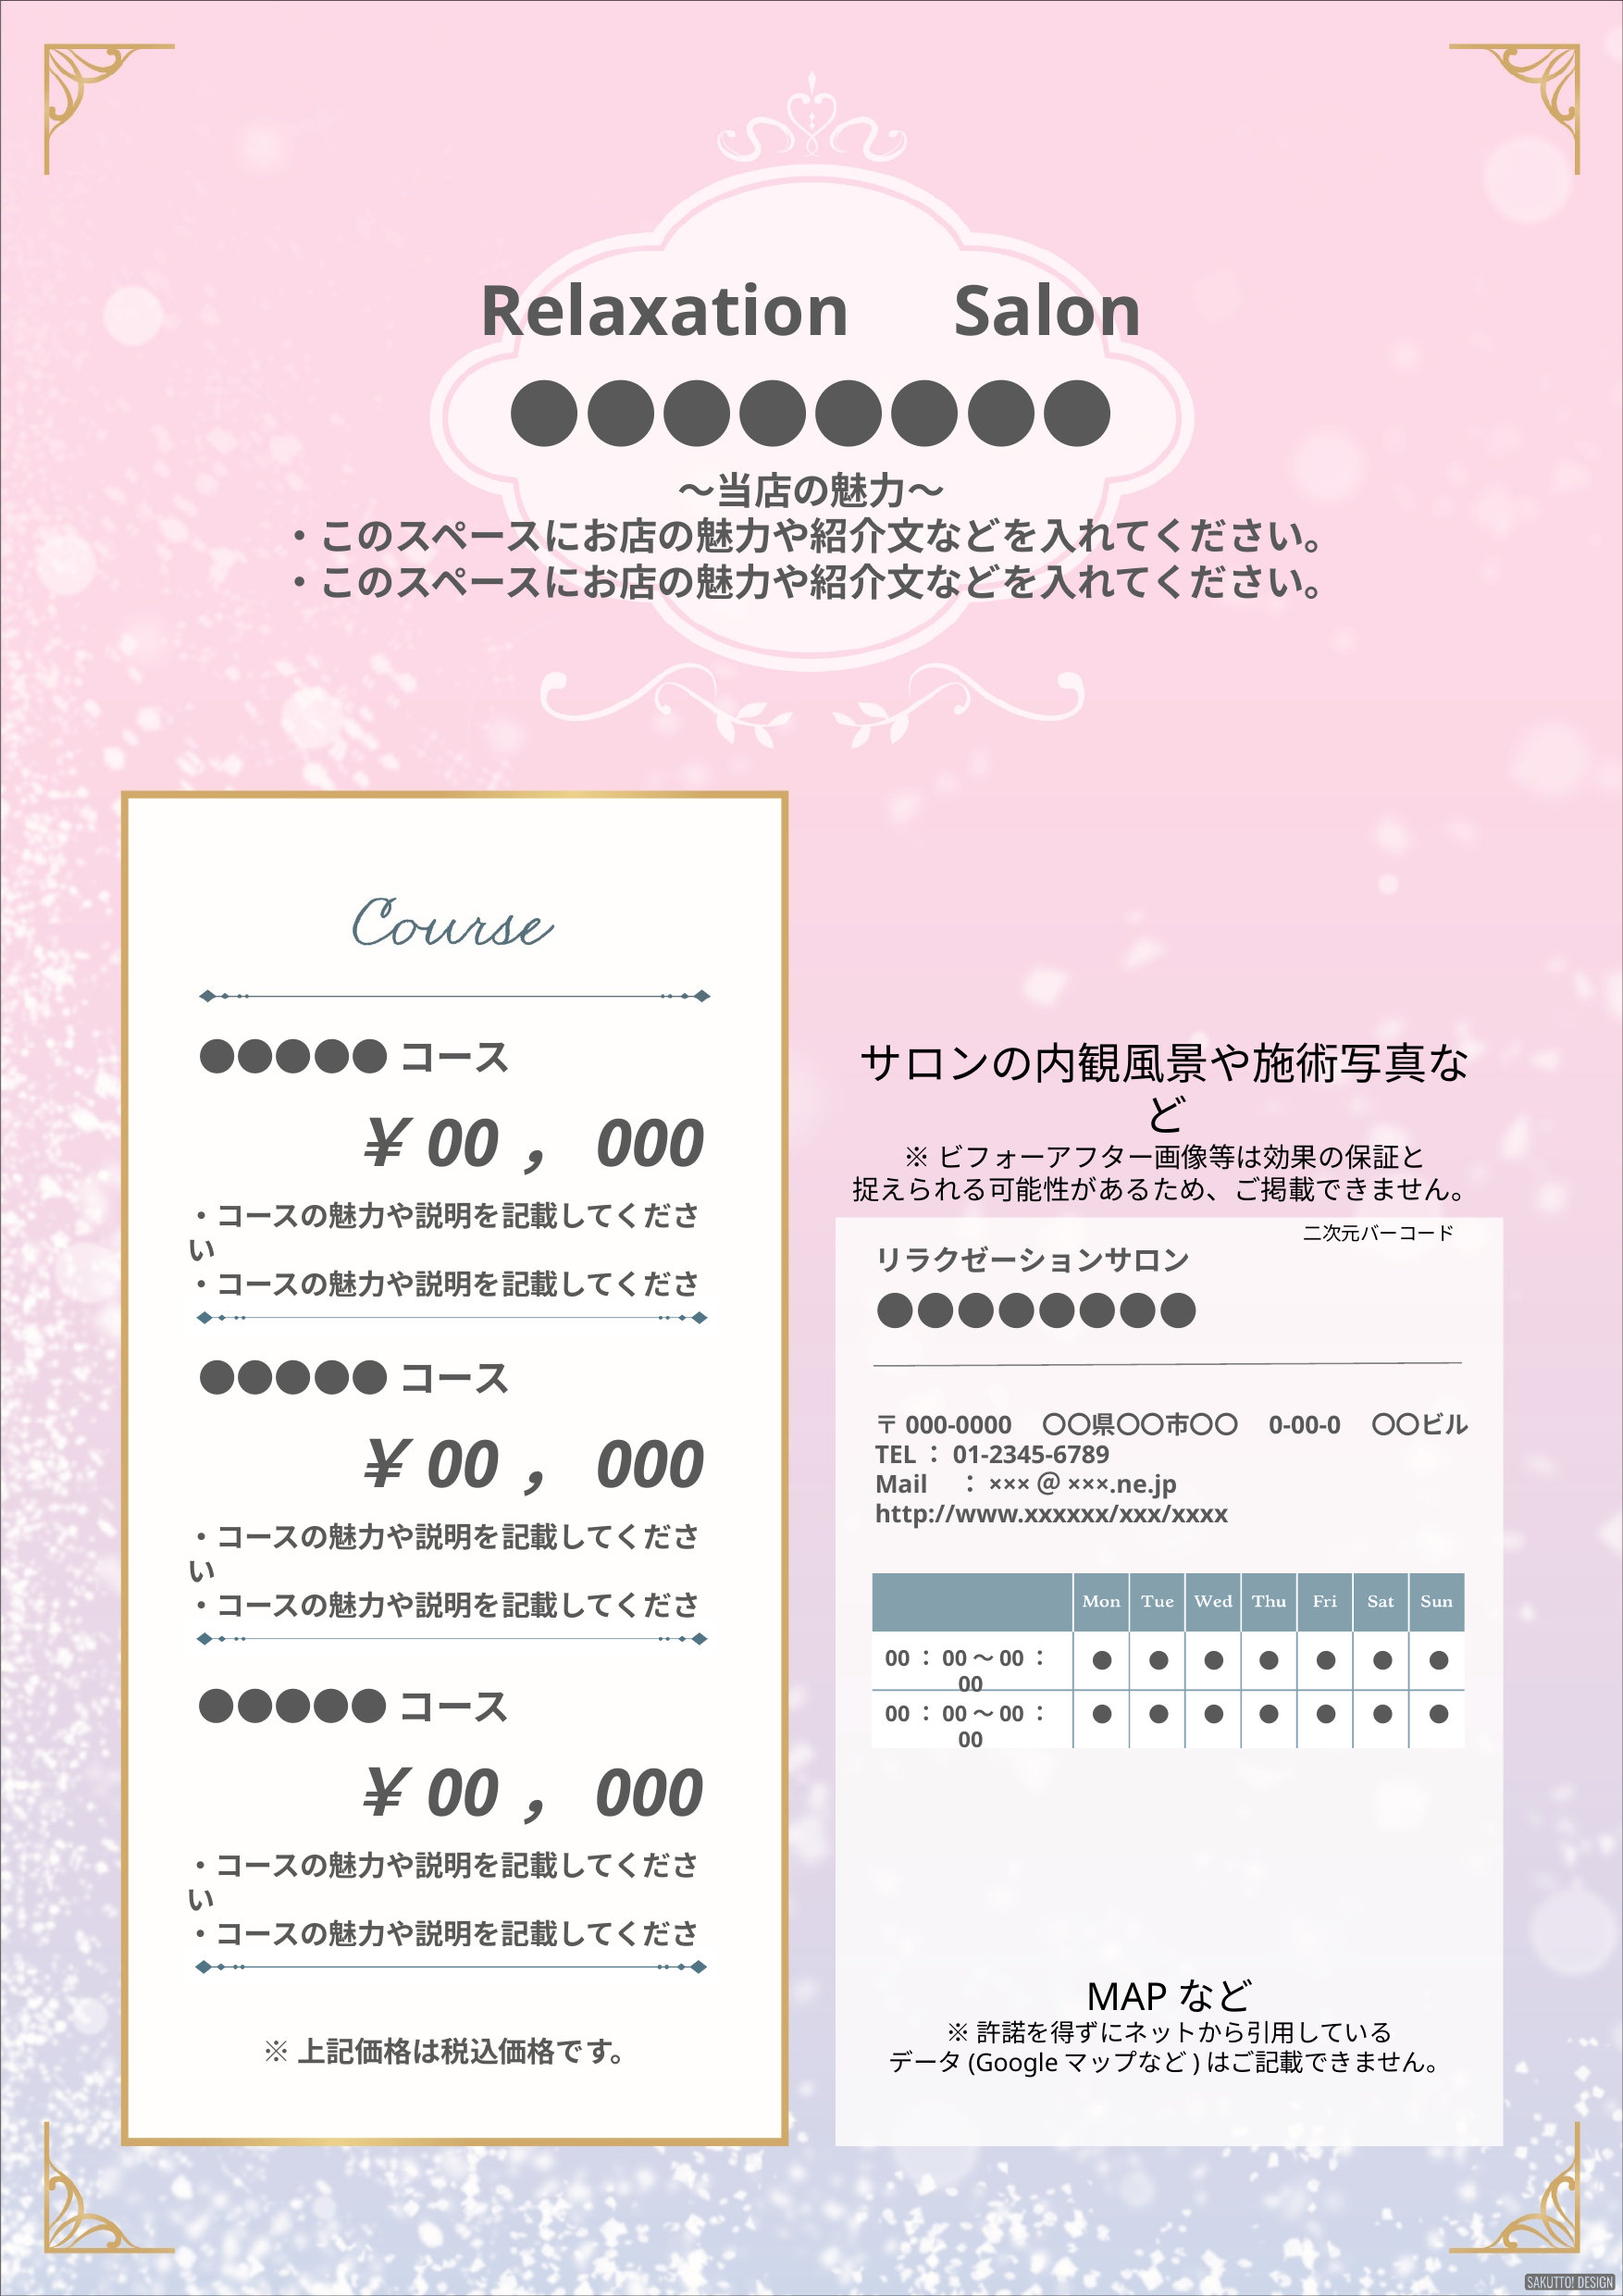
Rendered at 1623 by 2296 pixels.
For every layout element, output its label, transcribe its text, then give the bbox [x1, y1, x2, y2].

text_box ●●●●●コース [184, 1025, 675, 1086]
text_box ￥00，000 [286, 1415, 719, 1508]
text_box ・コースの魅力や説明を記載してください ・コースの魅力や説明を記載してください [173, 1191, 718, 1343]
text_box ● [1077, 1689, 1123, 1733]
text_box Relaxation Salon ●●●●●●●● [305, 258, 1318, 459]
text_box ●●●●●コース [184, 1347, 675, 1408]
text_box ● [1358, 1635, 1404, 1680]
text_box ● [1358, 1689, 1404, 1733]
text_box 00：00～00：00 [863, 1693, 1078, 1759]
text_box ￥00，000 [285, 1743, 718, 1836]
text_box 〒000-0000 〇〇県〇〇市〇〇 0-00-0 〇〇ビル TEL：01-2345-6789 Mail ：×××＠×××.ne.jp http://www.xxxxxx/xxx/xxxx [861, 1402, 1490, 1534]
text_box ●●●●●コース [184, 1675, 675, 1735]
text_box ● [1134, 1689, 1180, 1733]
text_box ● [1301, 1635, 1347, 1680]
picture [0, 0, 1623, 2296]
text_box ～当店の魅力～ ・このスペースにお店の魅力や紹介文などを入れてください。 ・このスペースにお店の魅力や紹介文などを入れてください。 [173, 459, 1450, 612]
text_box ● [1245, 1689, 1290, 1733]
text_box ● [1245, 1635, 1290, 1680]
text_box ￥00，000 [286, 1094, 719, 1186]
text_box ● [1414, 1689, 1460, 1733]
text_box 00：00～00：00 [863, 1637, 1078, 1693]
text_box ● [1134, 1635, 1180, 1680]
text_box ※上記価格は税込価格です。 [179, 2026, 724, 2075]
text_box ● [1077, 1635, 1123, 1680]
text_box ● [1414, 1635, 1460, 1680]
text_box ● [1301, 1689, 1347, 1733]
text_box ・コースの魅力や説明を記載してください ・コースの魅力や説明を記載してください [172, 1840, 718, 1992]
text_box ● [1189, 1689, 1235, 1733]
text_box MAPなど ※許諾を得ずにネットから引用している データ(Googleマップなど)はご記載できません。 [873, 1945, 1467, 2104]
text_box ● [1189, 1635, 1235, 1680]
text_box リラクゼーションサロン ●●●●●●●● [861, 1235, 1302, 1340]
text_box ・コースの魅力や説明を記載してください ・コースの魅力や説明を記載してください [173, 1512, 718, 1664]
